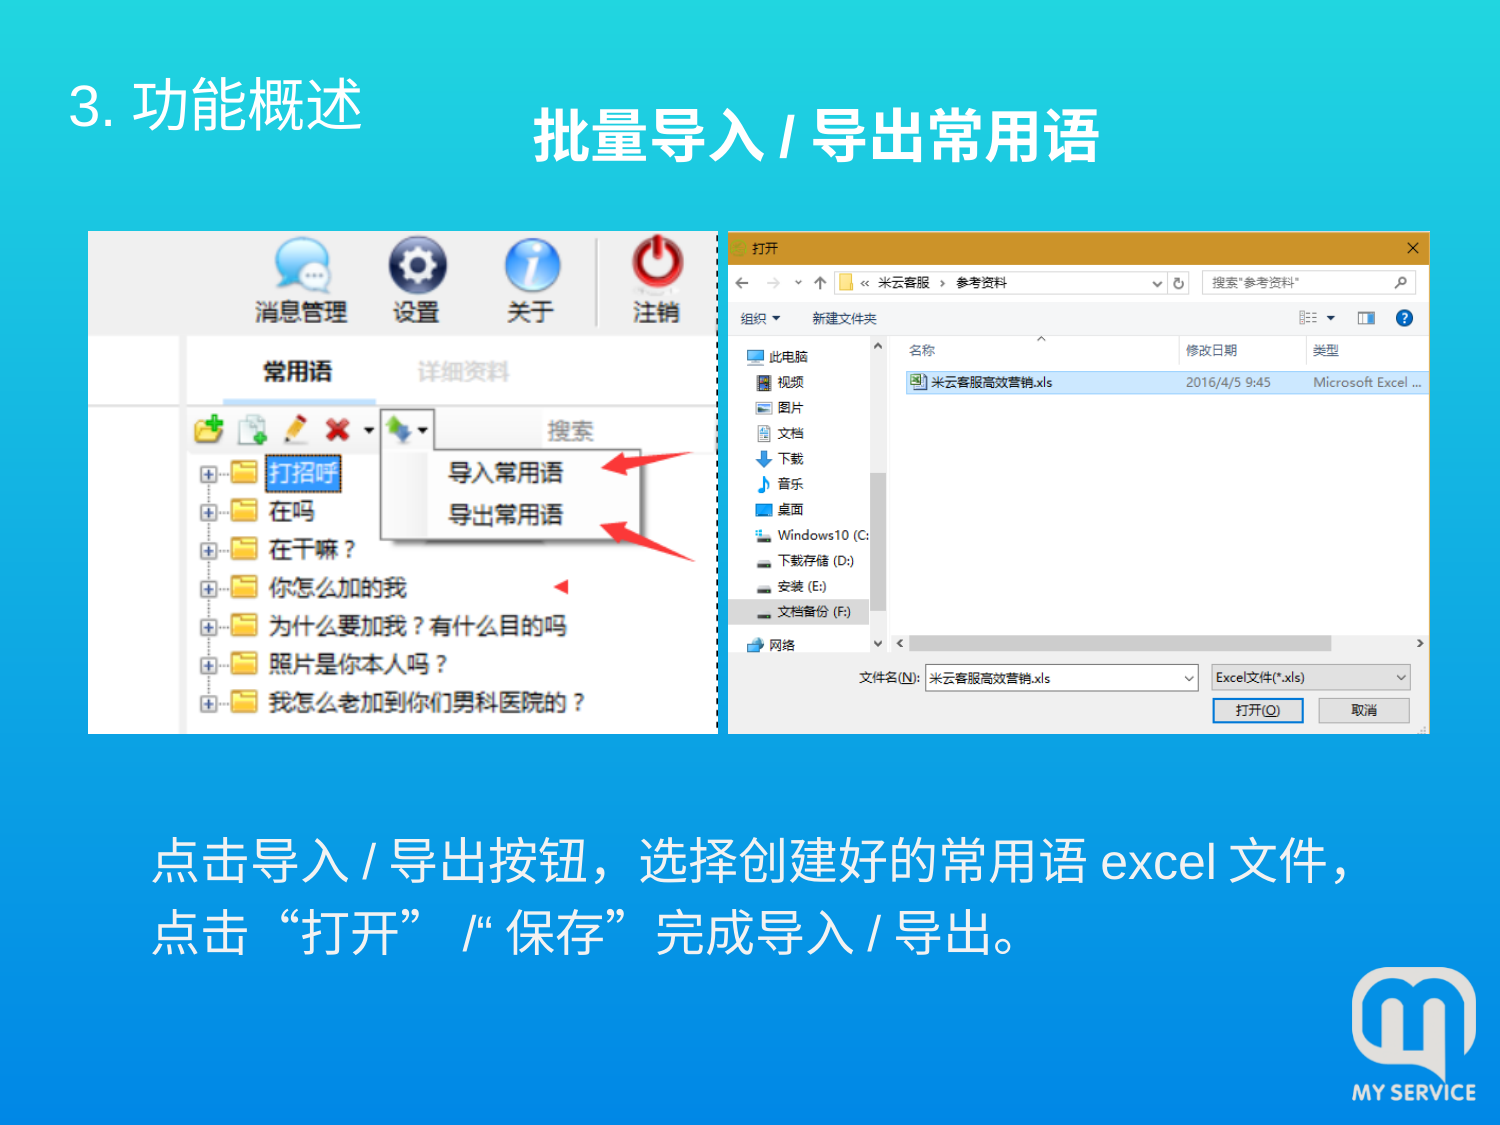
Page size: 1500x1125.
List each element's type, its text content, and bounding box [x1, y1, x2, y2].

text_box 点击导入/导出按钮，选择创建好的常用语excel文件，点击“打开”/“保存”完成导入/导出。 [135, 810, 1387, 970]
text_box 3.功能概述 [53, 46, 379, 146]
picture [1352, 967, 1476, 1107]
text_box 批量导入/导出常用语 [518, 78, 1116, 177]
picture [0, 231, 1500, 733]
